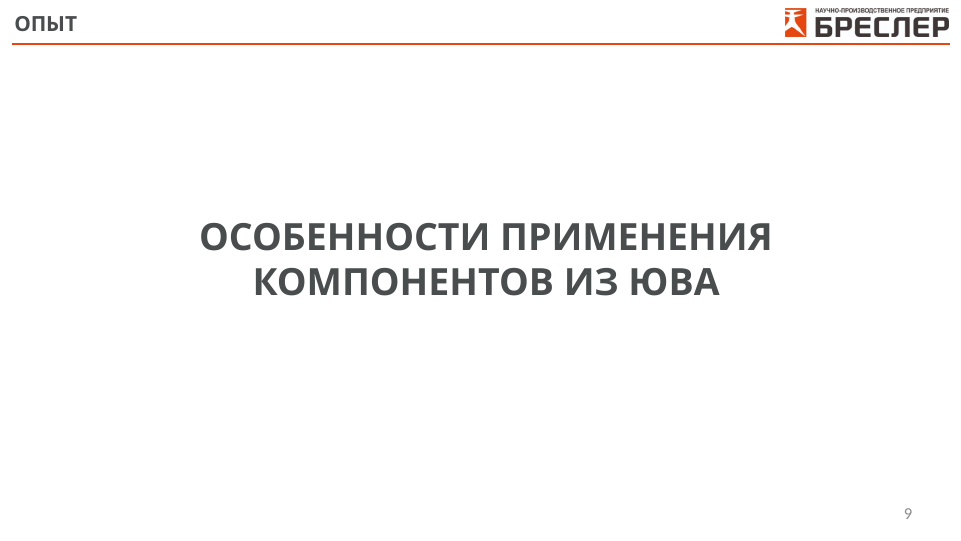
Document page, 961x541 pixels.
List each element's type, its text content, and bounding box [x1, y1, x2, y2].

slide_number 9 [691, 502, 913, 541]
text_box ОСОБЕННОСТИ ПРИМЕНЕНИЯ КОМПОНЕНТОВ ИЗ ЮВА [114, 213, 857, 304]
picture [785, 8, 949, 37]
title ОПЫТ [12, 0, 775, 68]
